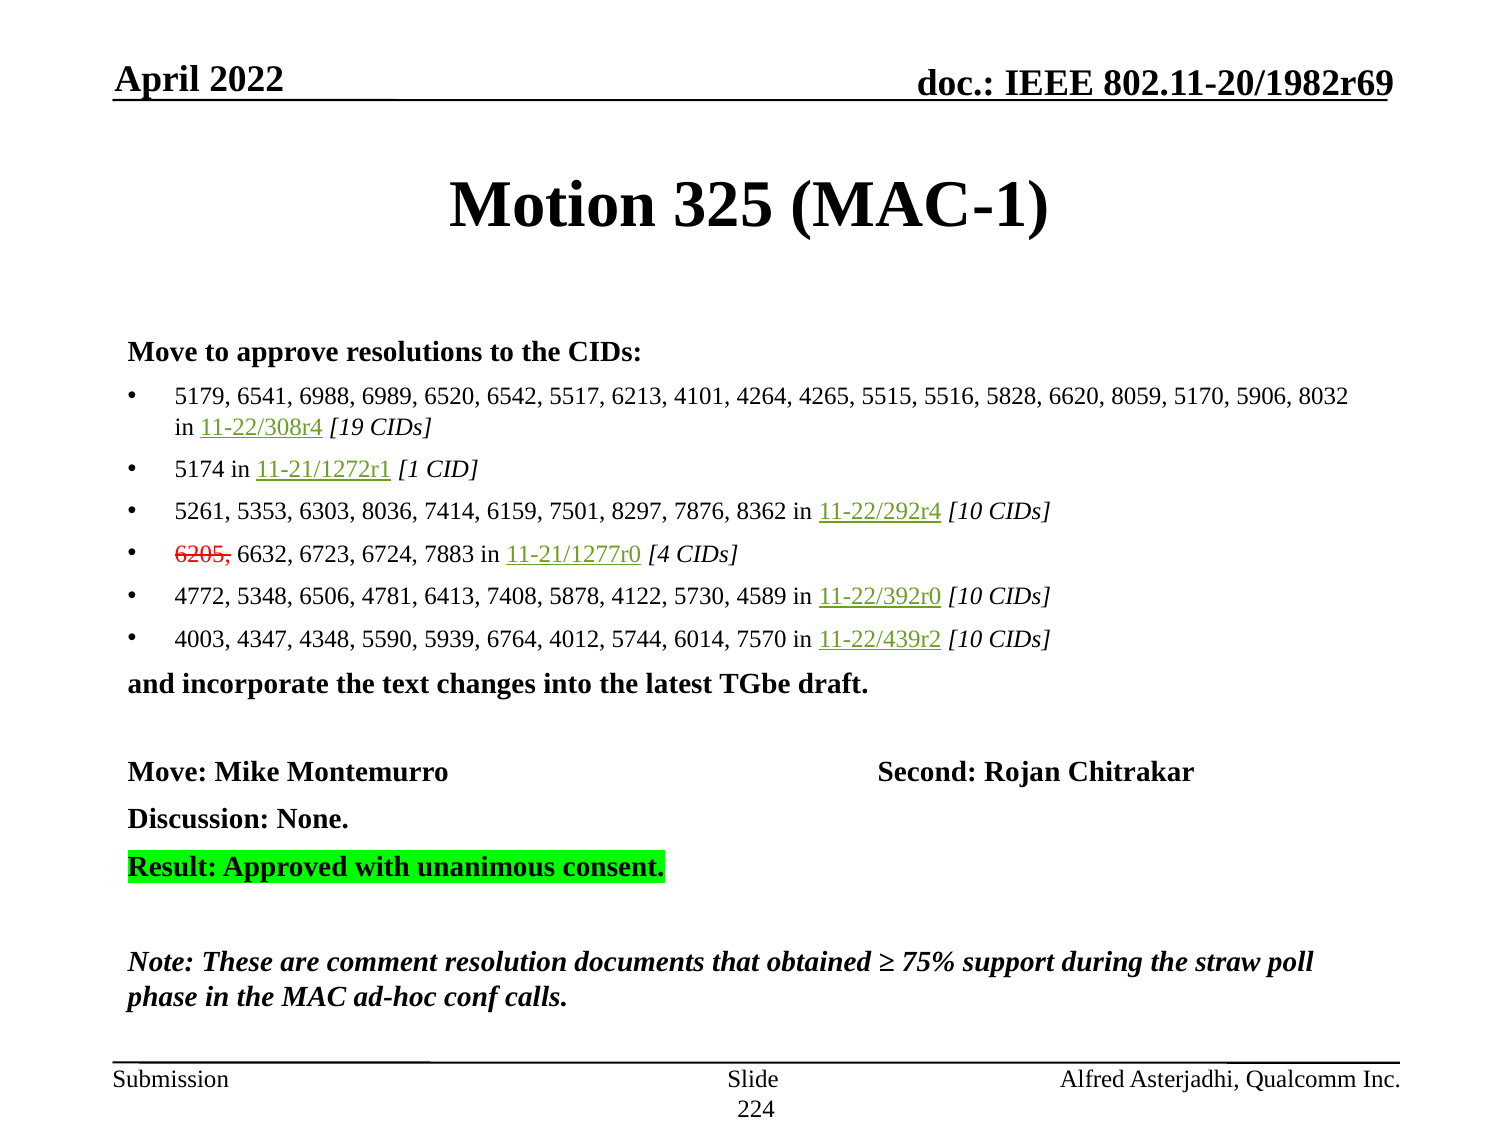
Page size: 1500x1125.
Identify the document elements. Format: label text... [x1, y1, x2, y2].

footer Alfred Asterjadhi, Qualcomm Inc. [878, 1061, 1402, 1093]
list Move to approve resolutions to the CIDs: 5179, 6541, 6988, 6989, 6520, 6542, 5517, 6213, 4101, 4264, 4265, 5515, 5516, 5828, 6620, 8059, 5170, 5906, 8032 in 11-22/308r4 [19 CIDs] 5174 in 11-21/1272r1 [1 CID] 5261, 5353, 6303, 8036, 7414, 6159, 7501, 8297, 7876, 8362 in 11-22/292r4 [10 CIDs] 6205, 6632, 6723, 6724, 7883 in 11-21/1277r0 [4 CIDs] 4772, 5348, 6506, 4781, 6413, 7408, 5878, 4122, 5730, 4589 in 11-22/392r0 [10 CIDs] 4003, 4347, 4348, 5590, 5939, 6764, 4012, 5744, 6014, 7570 in 11-22/439r2 [10 CIDs] and incorporate the text changes into the latest TGbe draft. Move: Mike Montemurro Second: Rojan Chitrakar Discussion: None. Result: Approved with unanimous consent. Note: These are comment resolution documents that obtained ≥ 75% support during the straw poll phase in the MAC ad-hoc conf calls. [112, 324, 1388, 1063]
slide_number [114, 54, 423, 100]
title Motion 325 (MAC-1) [112, 112, 1388, 288]
slide_number Slide 224 [712, 1061, 800, 1123]
